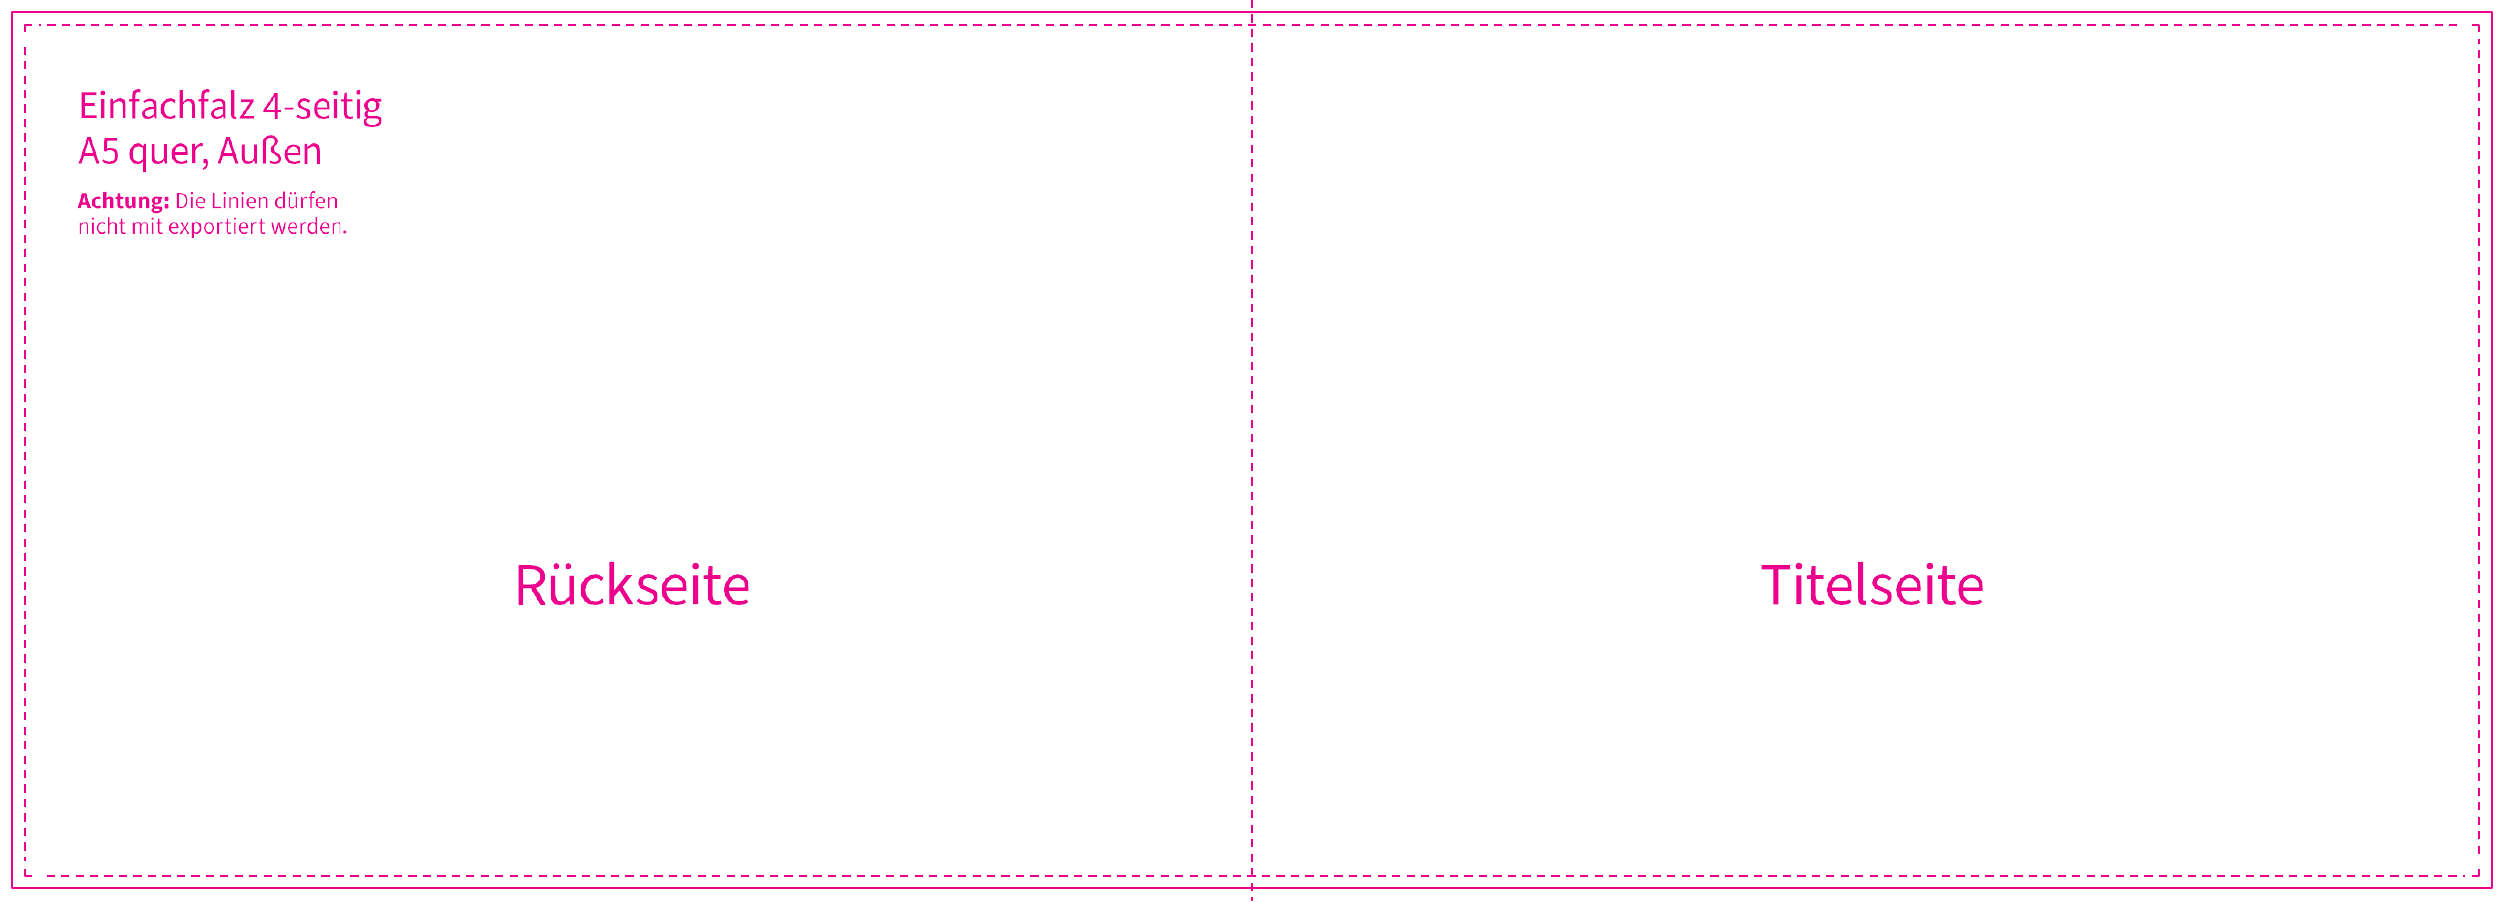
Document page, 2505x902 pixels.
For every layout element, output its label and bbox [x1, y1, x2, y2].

text_box [24, 868, 32, 876]
text_box [77, 191, 347, 239]
text_box [217, 134, 321, 165]
text_box [78, 137, 118, 164]
text_box [263, 90, 382, 128]
text_box [518, 561, 749, 606]
text_box [1761, 561, 1983, 606]
text_box [2471, 24, 2480, 33]
text_box [81, 89, 255, 119]
text_box [129, 143, 209, 172]
text_box [24, 24, 32, 33]
text_box [2471, 868, 2480, 876]
